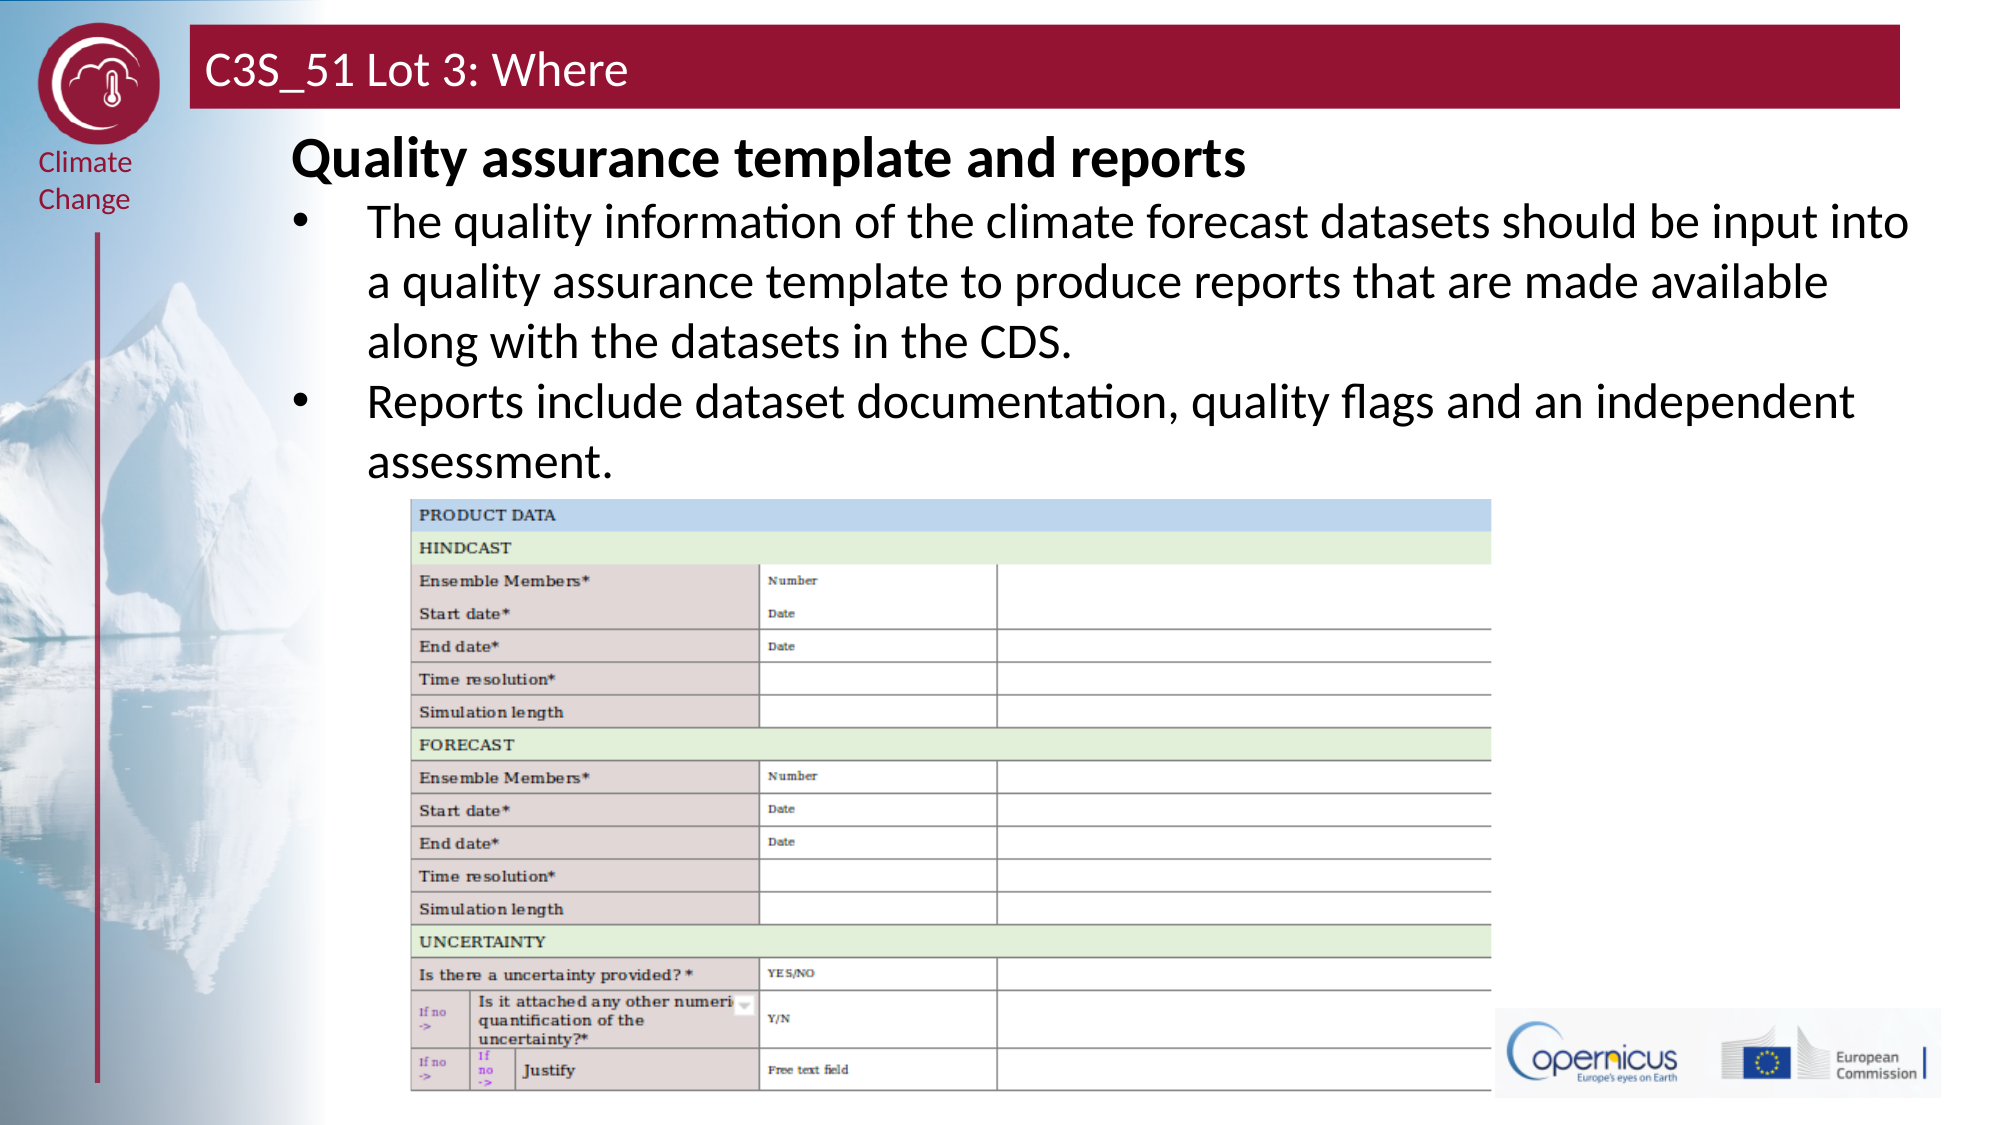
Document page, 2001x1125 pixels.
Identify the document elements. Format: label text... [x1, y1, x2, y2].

list Quality assurance template and reports The quality information of the climate forecast datasets should be input into a quality assurance template to produce reports that are made available along with the datasets in the CDS. Reports include dataset documentation, quality flags and an independent assessment. [276, 111, 1933, 1038]
picture [1495, 1008, 1942, 1098]
picture [25, 4, 171, 155]
picture [410, 498, 1492, 1094]
title C3S_51 Lot 3: Where [189, 24, 1900, 109]
